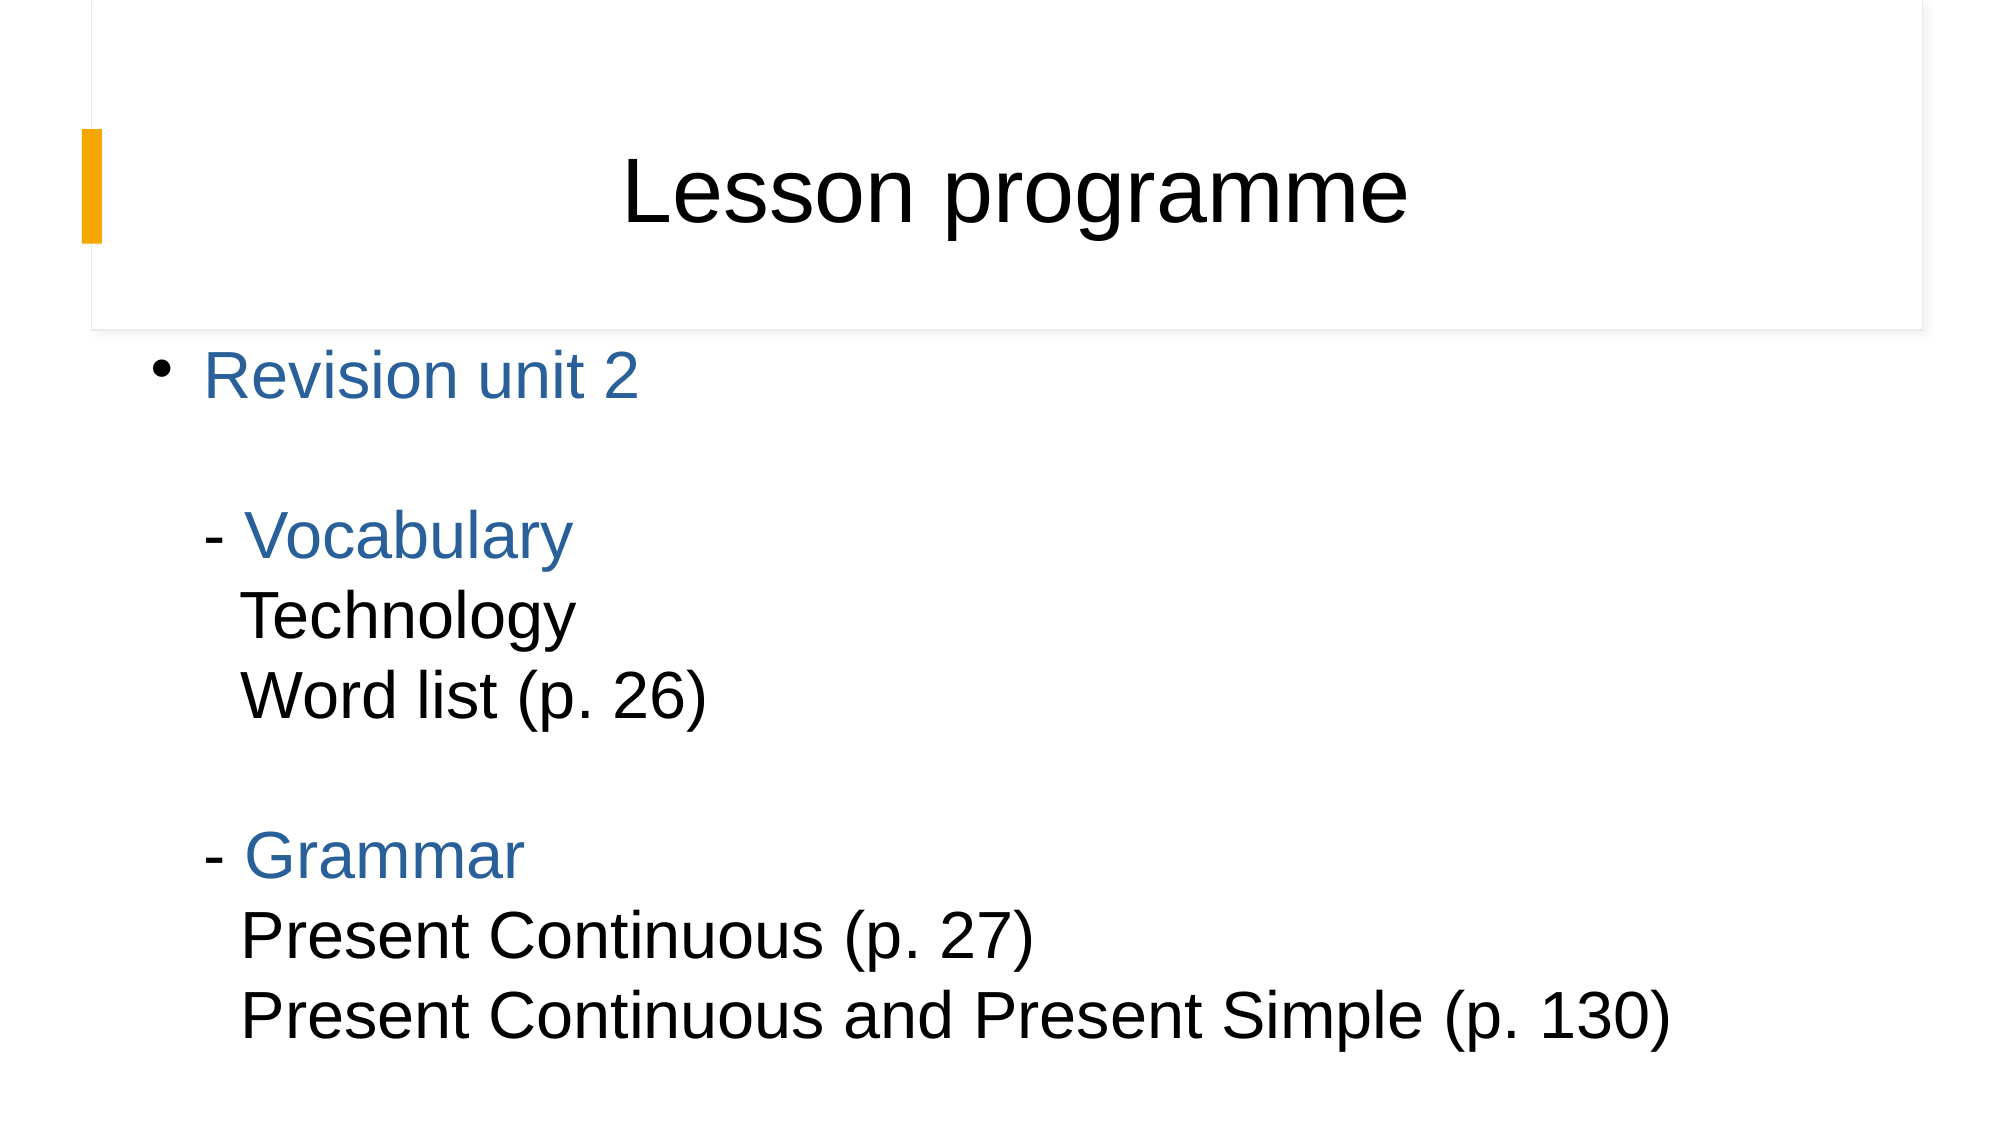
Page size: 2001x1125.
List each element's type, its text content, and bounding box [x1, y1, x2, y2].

title Lesson programme [183, 90, 1851, 283]
list Revision unit 2 - Vocabulary Technology Word list (p. 26) - Grammar Present Continuous (p. 27) Present Continuous and Present Simple (p. 130) [118, 324, 1771, 1122]
